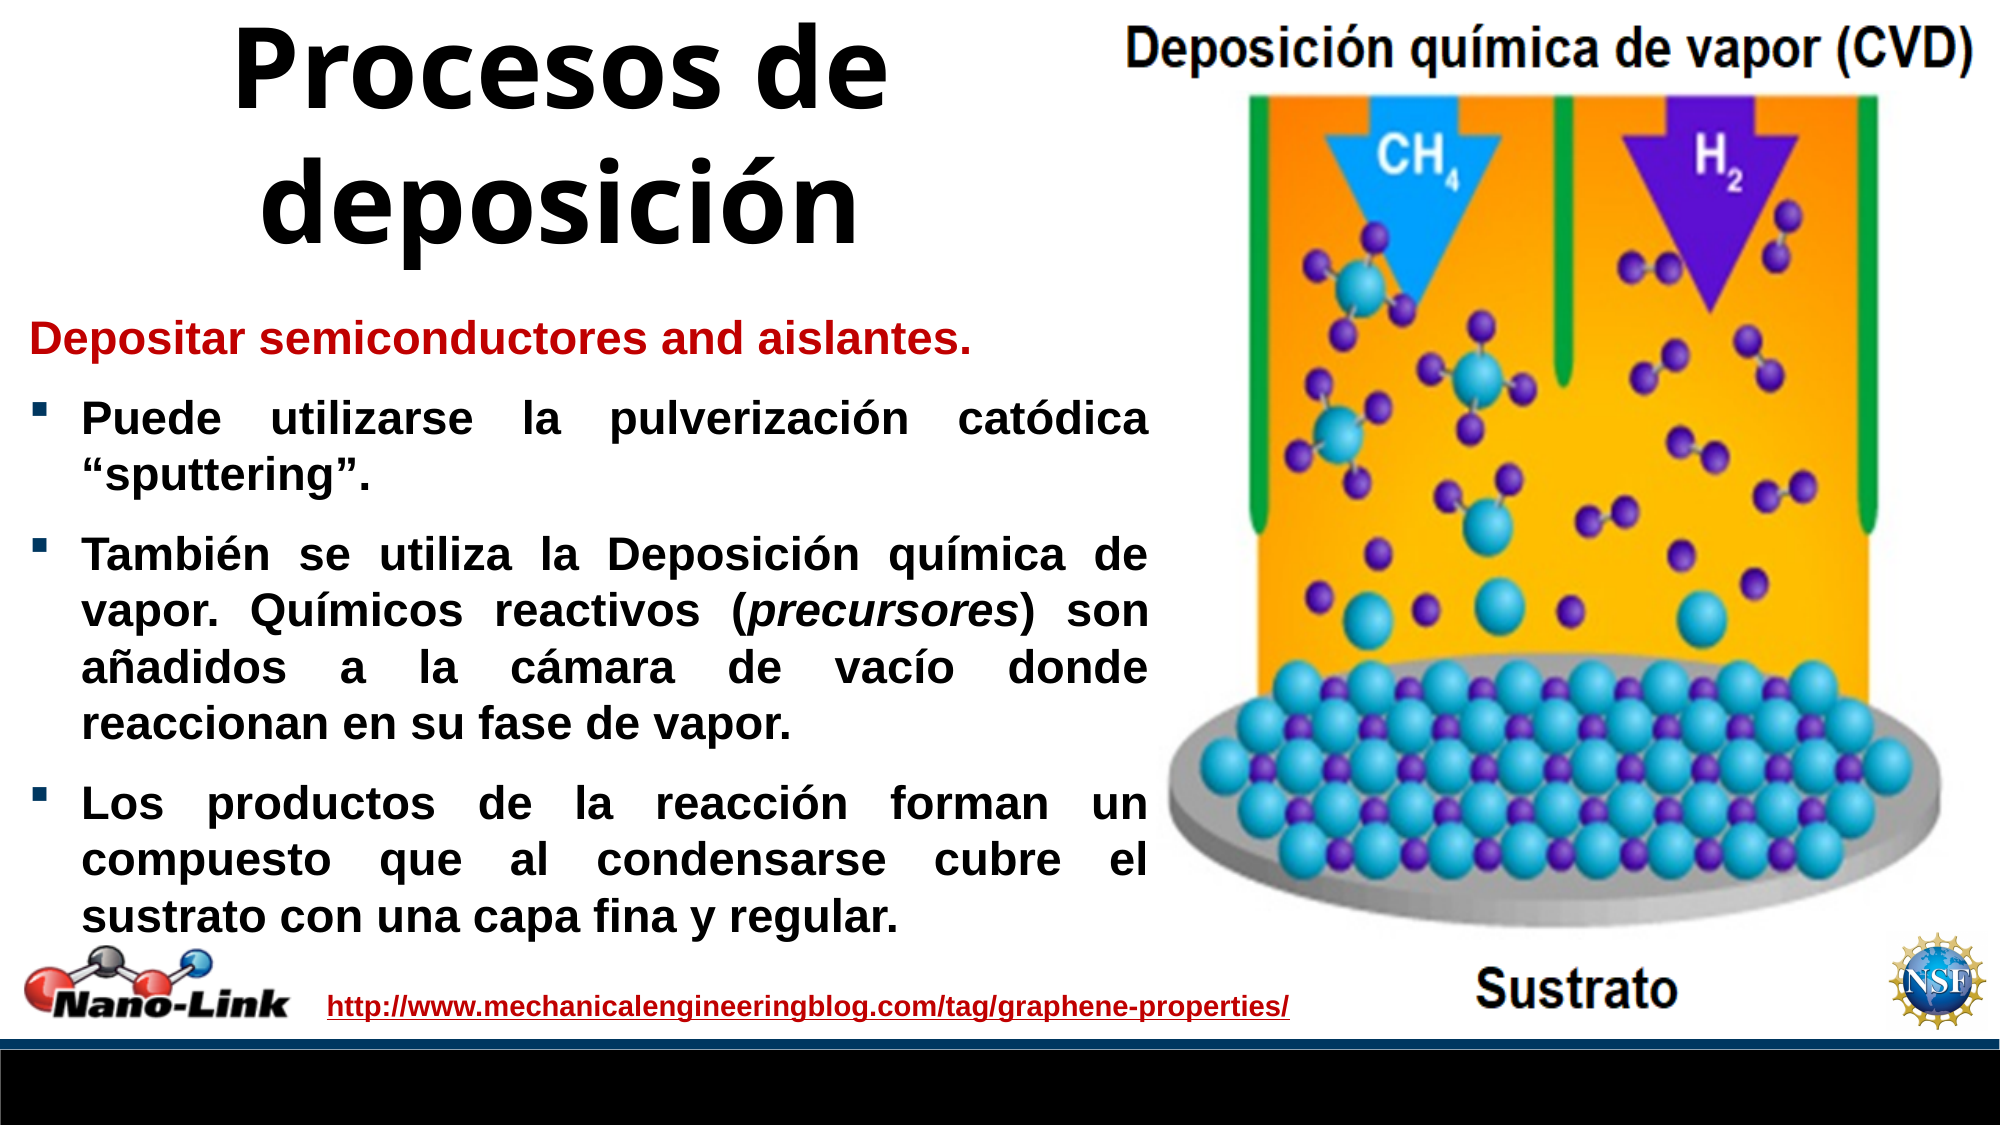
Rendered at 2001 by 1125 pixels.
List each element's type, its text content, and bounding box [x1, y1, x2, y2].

text_box http://www.mechanicalengineeringblog.com/tag/graphene-properties/ [314, 980, 1111, 1031]
text_box Depositar semiconductores and aislantes. Puede utilizarse la pulverización catódica “sputtering”. También se utiliza la Deposición química de vapor. Químicos reactivos (precursores) son añadidos a la cámara de vacío donde reaccionan en su fase de vapor. Los productos de la reacción forman un compuesto que al condensarse cubre el sustrato con una capa fina y regular. [28, 300, 1109, 950]
text_box Procesos de deposición [0, 0, 1122, 263]
picture [1112, 17, 1988, 1032]
picture [16, 935, 305, 1032]
